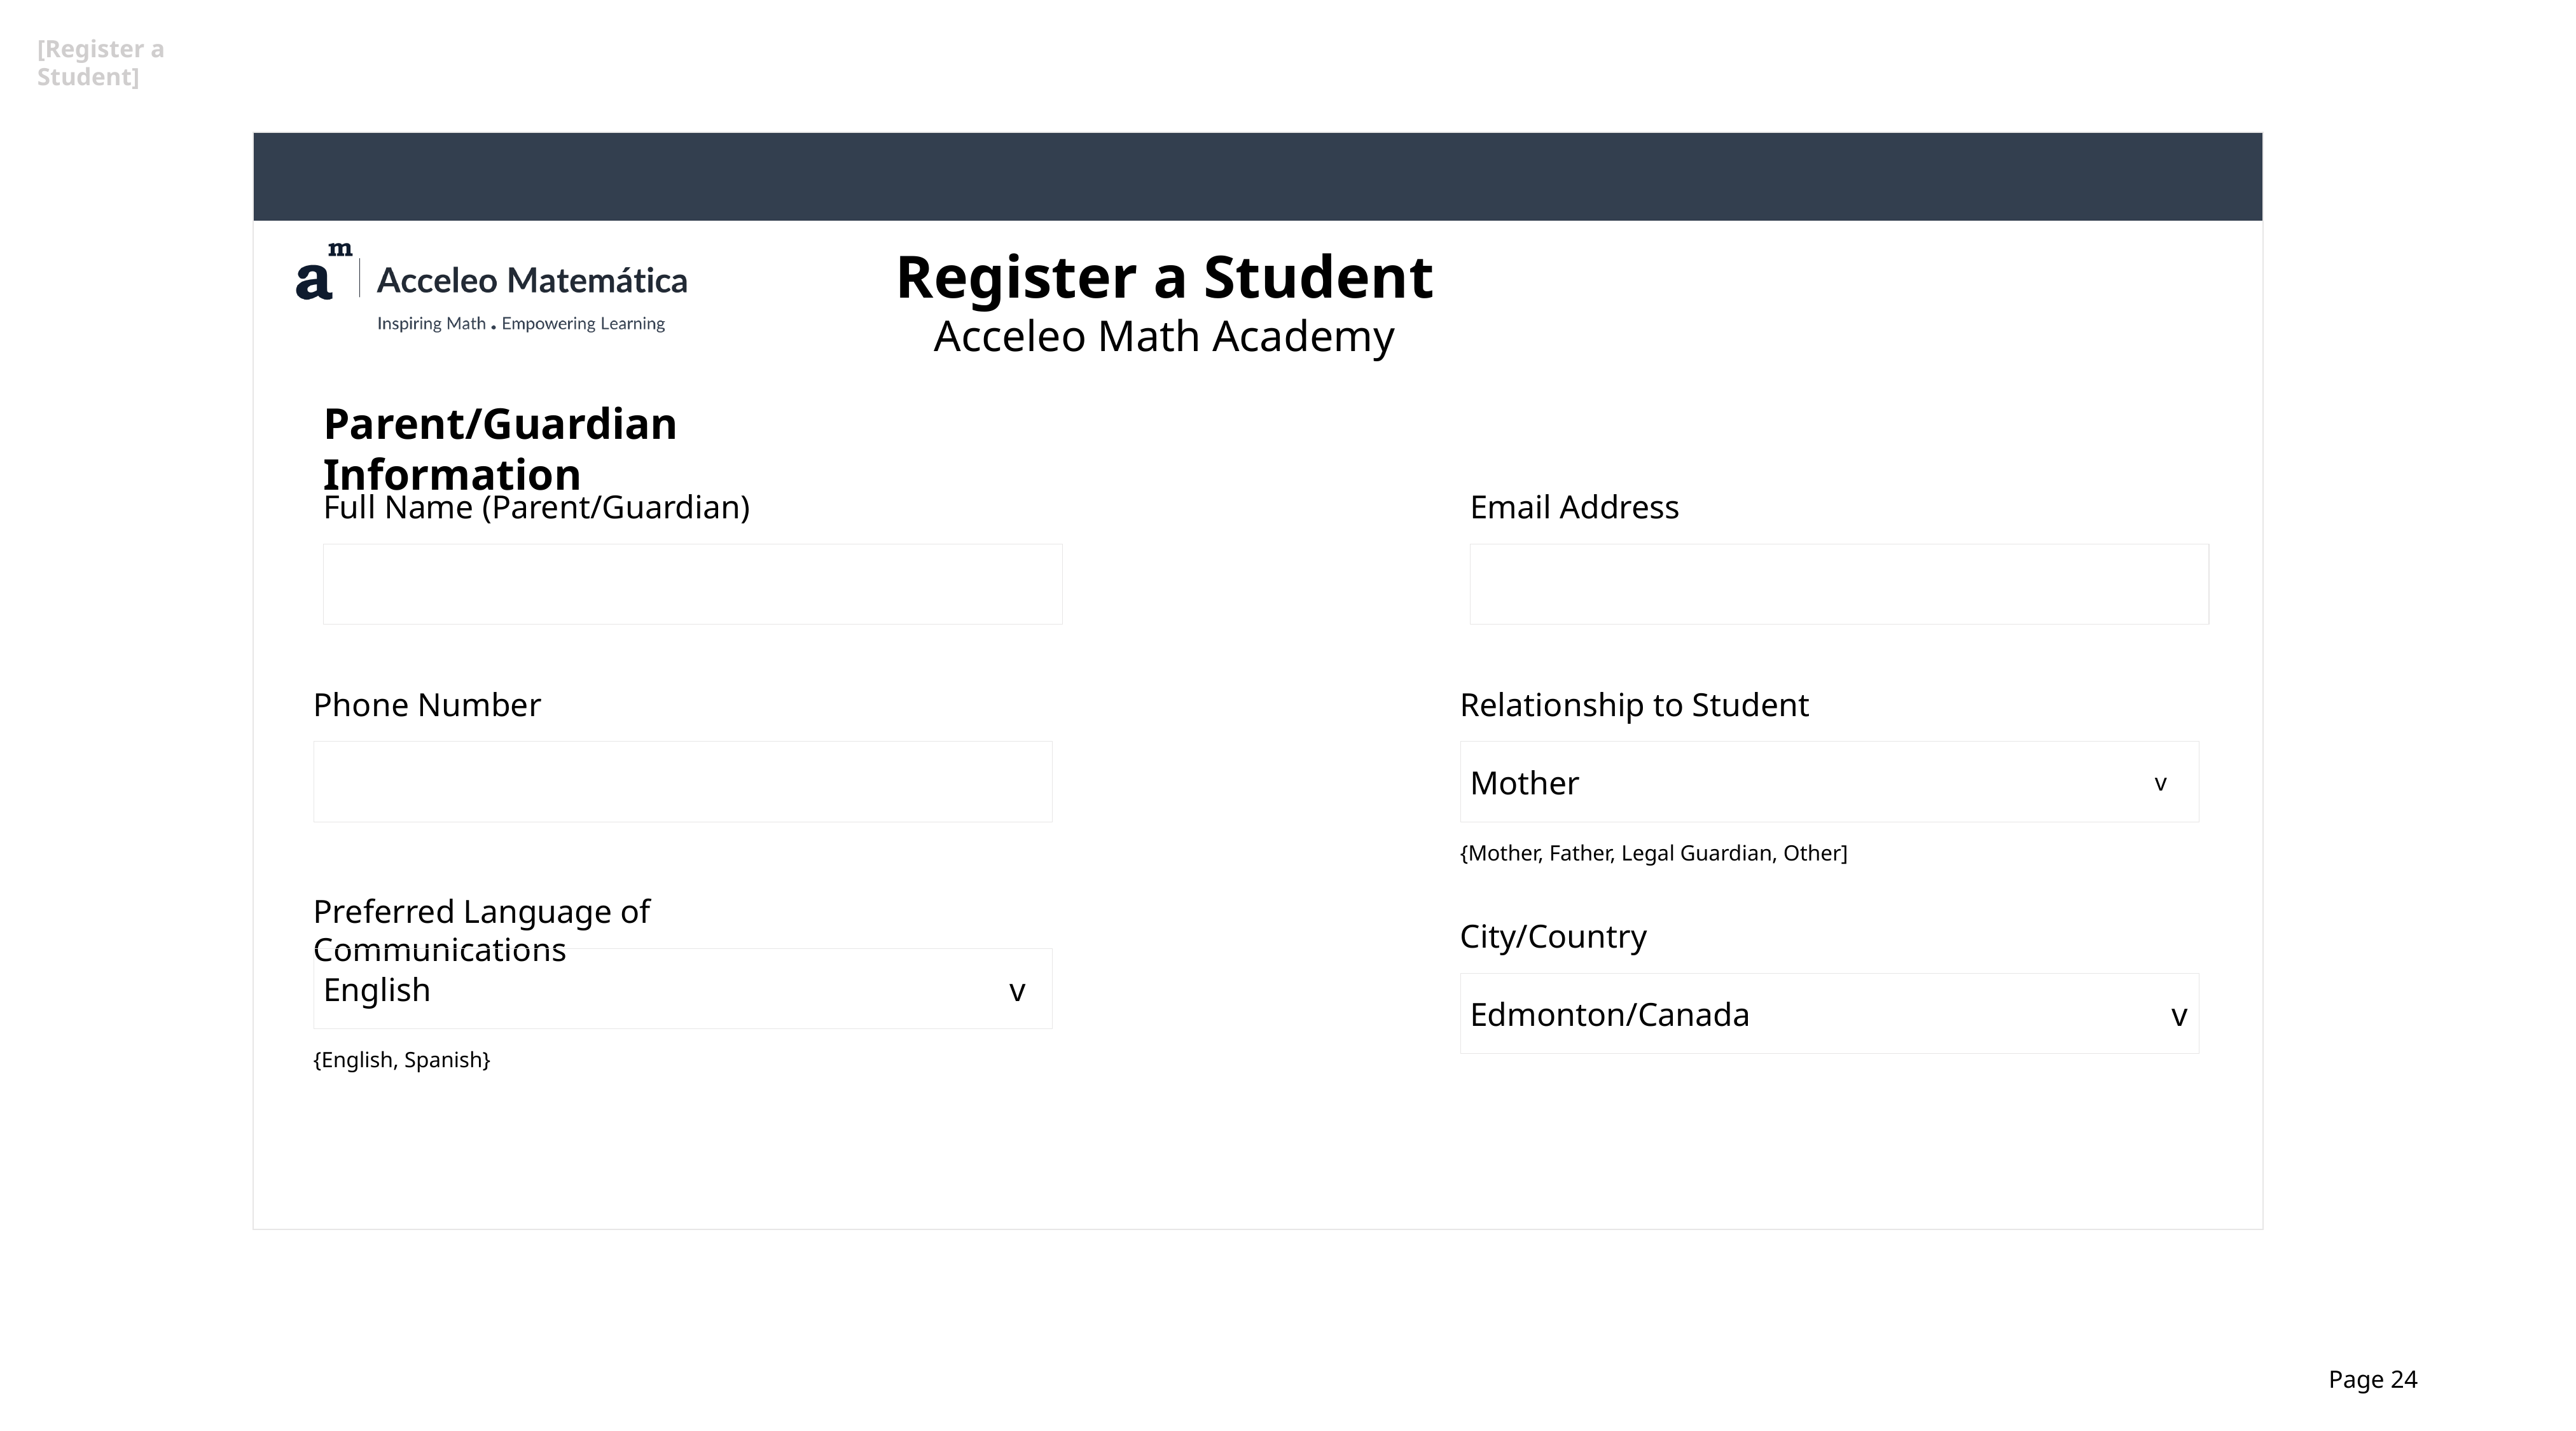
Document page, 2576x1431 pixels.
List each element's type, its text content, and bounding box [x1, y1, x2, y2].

text_box Page 24 [2018, 1359, 2428, 1398]
text_box [253, 132, 2264, 1230]
text_box [Register a Student] [27, 29, 268, 95]
picture [253, 212, 709, 356]
text_box Acceleo Math Academy [795, 304, 1535, 365]
